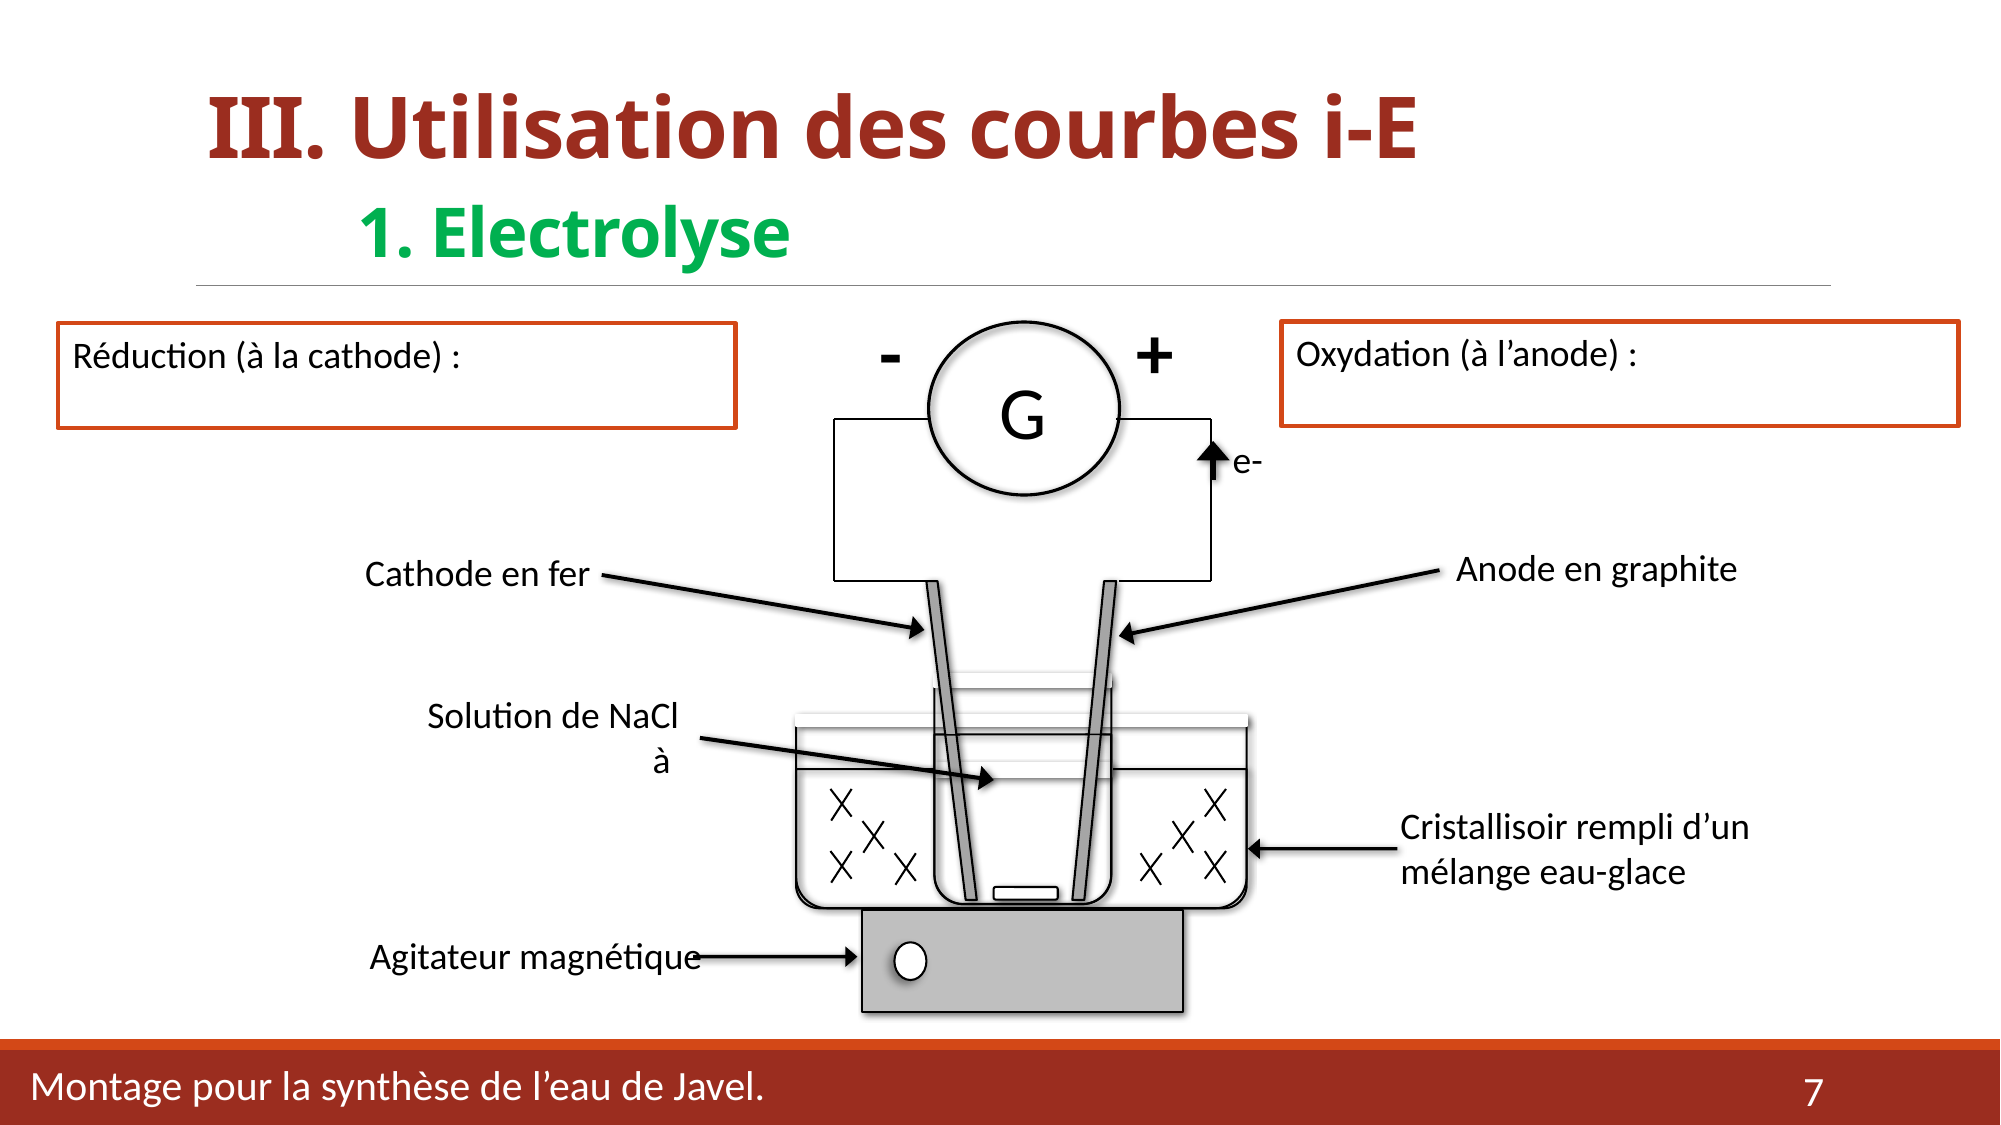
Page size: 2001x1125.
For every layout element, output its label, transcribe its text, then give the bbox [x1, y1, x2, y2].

text_box III. Utilisation des courbes i-E 1. Electrolyse [192, 46, 1842, 285]
text_box Montage pour la synthèse de l’eau de Javel. [0, 1056, 2000, 1125]
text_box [334, 296, 1769, 1013]
